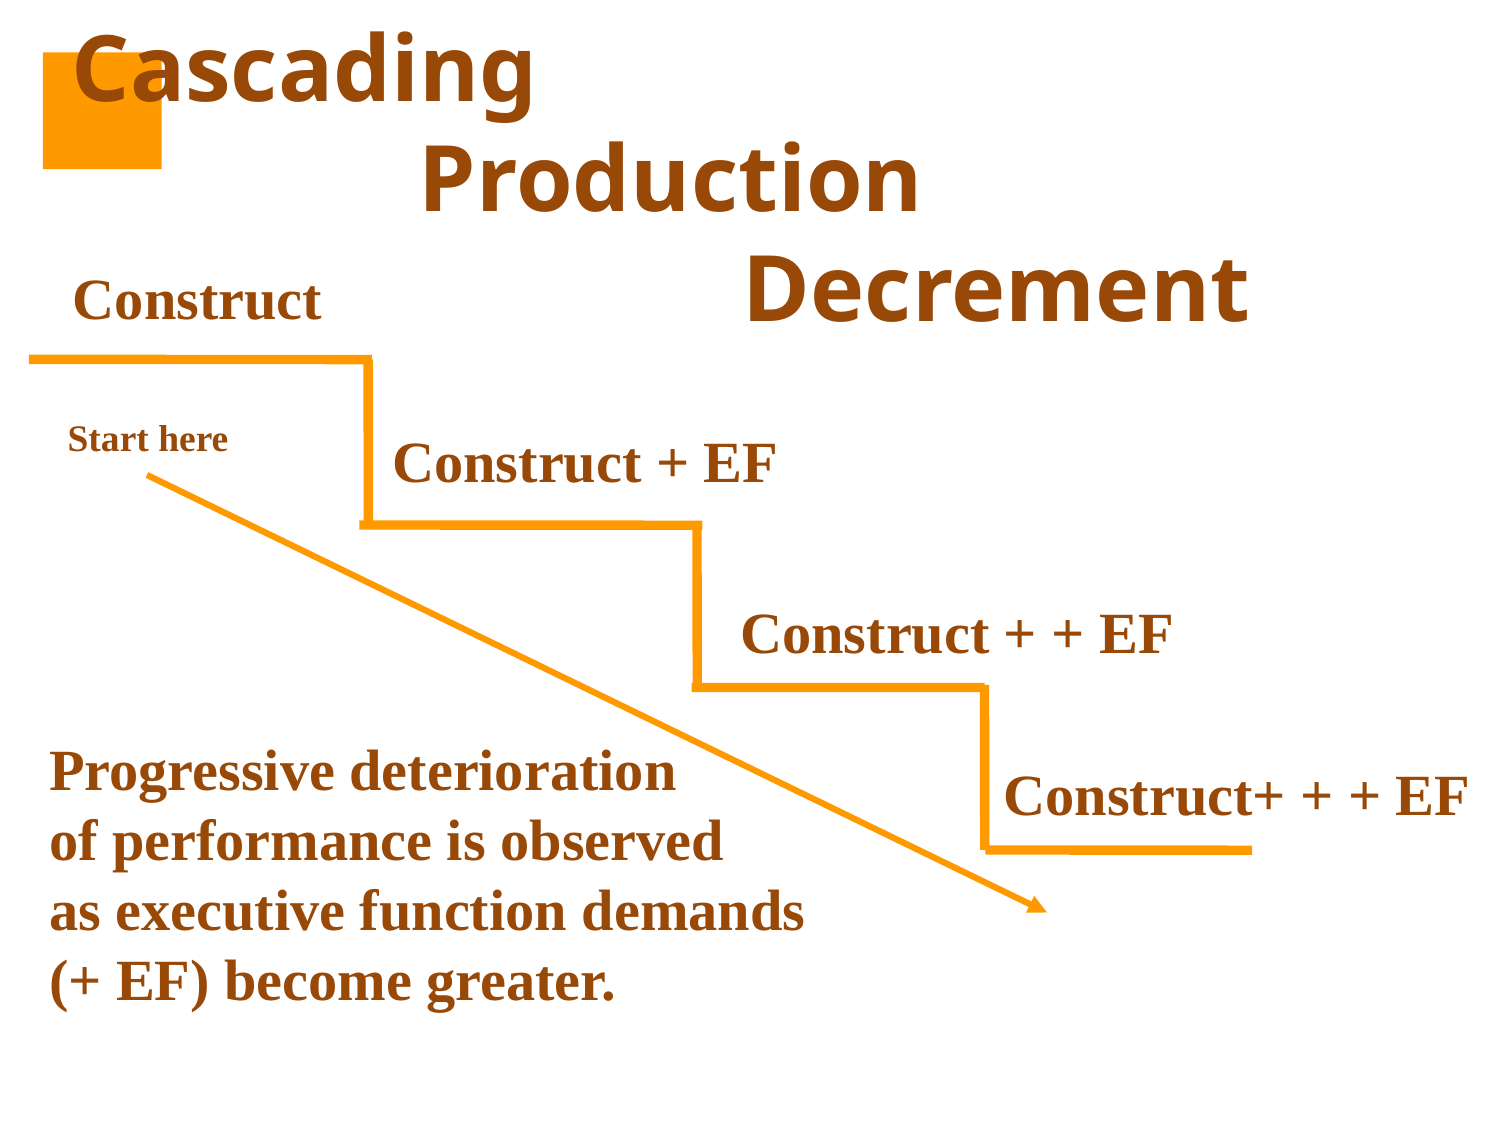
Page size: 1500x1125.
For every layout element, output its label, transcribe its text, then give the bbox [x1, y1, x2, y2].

text_box Construct [58, 269, 338, 339]
text_box [41, 50, 164, 171]
text_box Start here [52, 406, 244, 466]
text_box [146, 474, 1047, 913]
text_box Construct+ + + EF [988, 750, 1486, 835]
text_box Construct + + EF [725, 588, 1189, 673]
text_box Construct + EF [377, 416, 794, 502]
text_box Progressive deterioration of performance is observed as executive function demands (+ EF) become greater. [34, 724, 847, 1020]
title Cascading Production Decrement [56, 80, 1407, 269]
